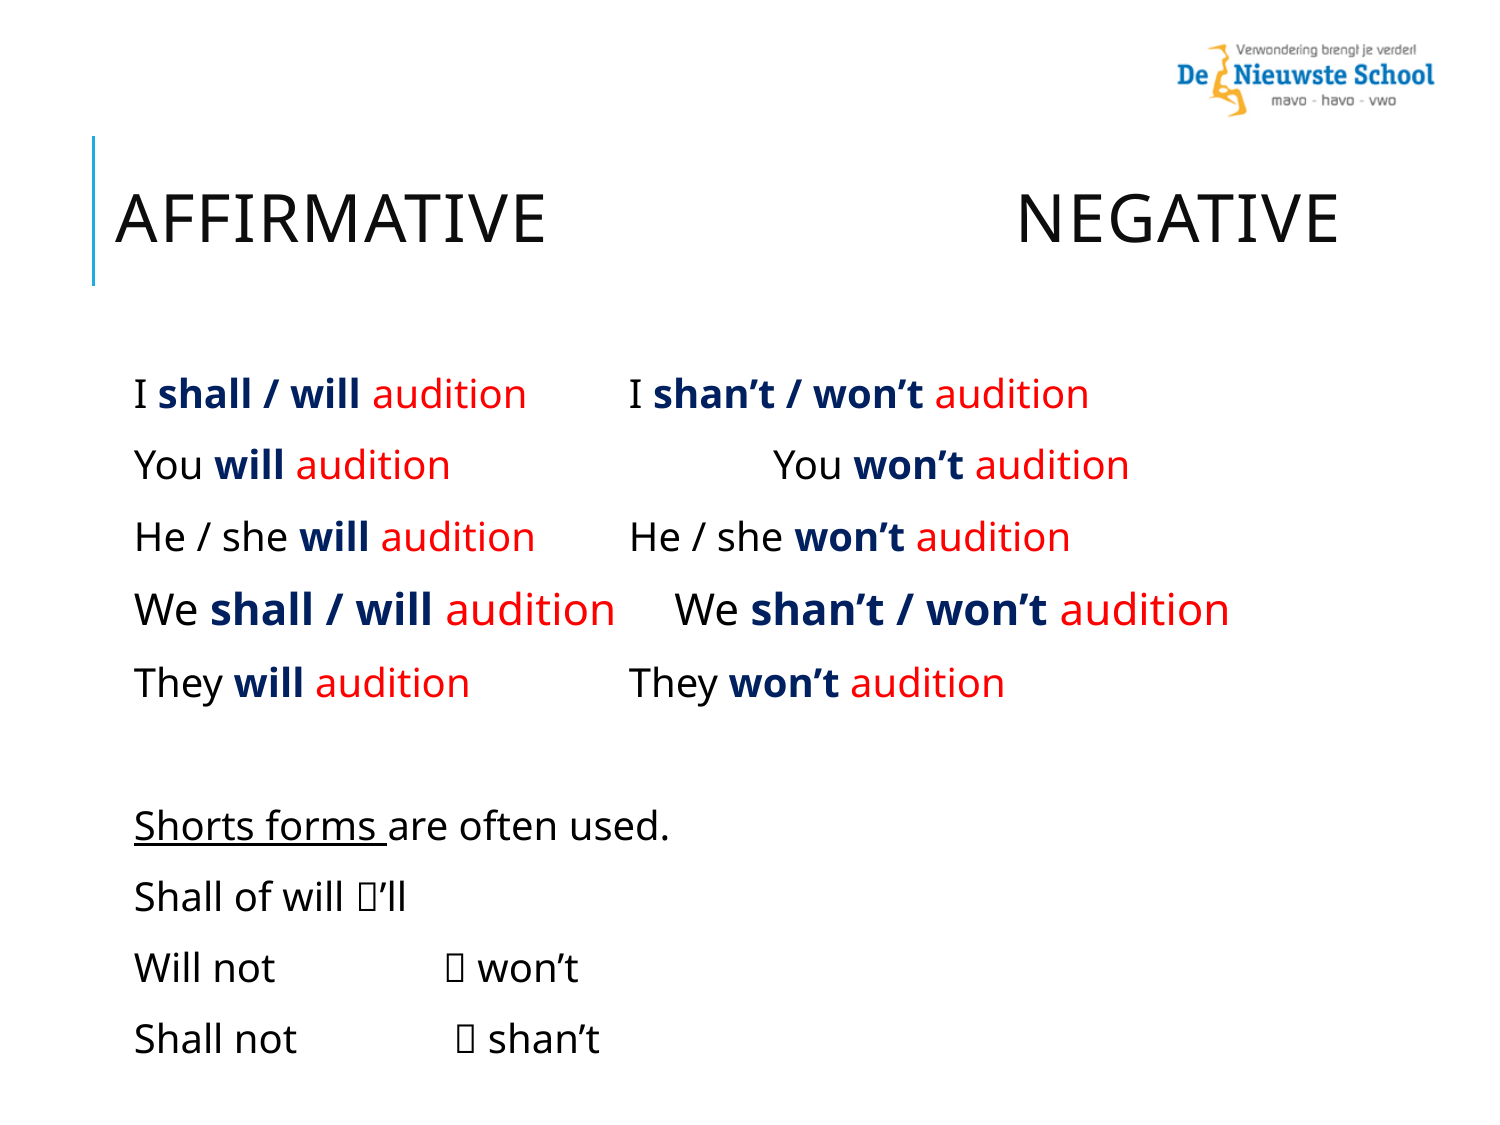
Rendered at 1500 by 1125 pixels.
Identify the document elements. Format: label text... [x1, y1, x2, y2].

picture [1174, 18, 1437, 139]
title Affirmative Negative [100, 168, 1400, 279]
list I shall / will audition I shan’t / won’t audition You will audition You won’t audition He / she will audition He / she won’t audition We shall / will audition We shan’t / won’t audition They will audition They won’t audition Shorts forms are often used. Shall of will ’ll Will not  won’t Shall not  shan’t [112, 290, 1412, 1071]
